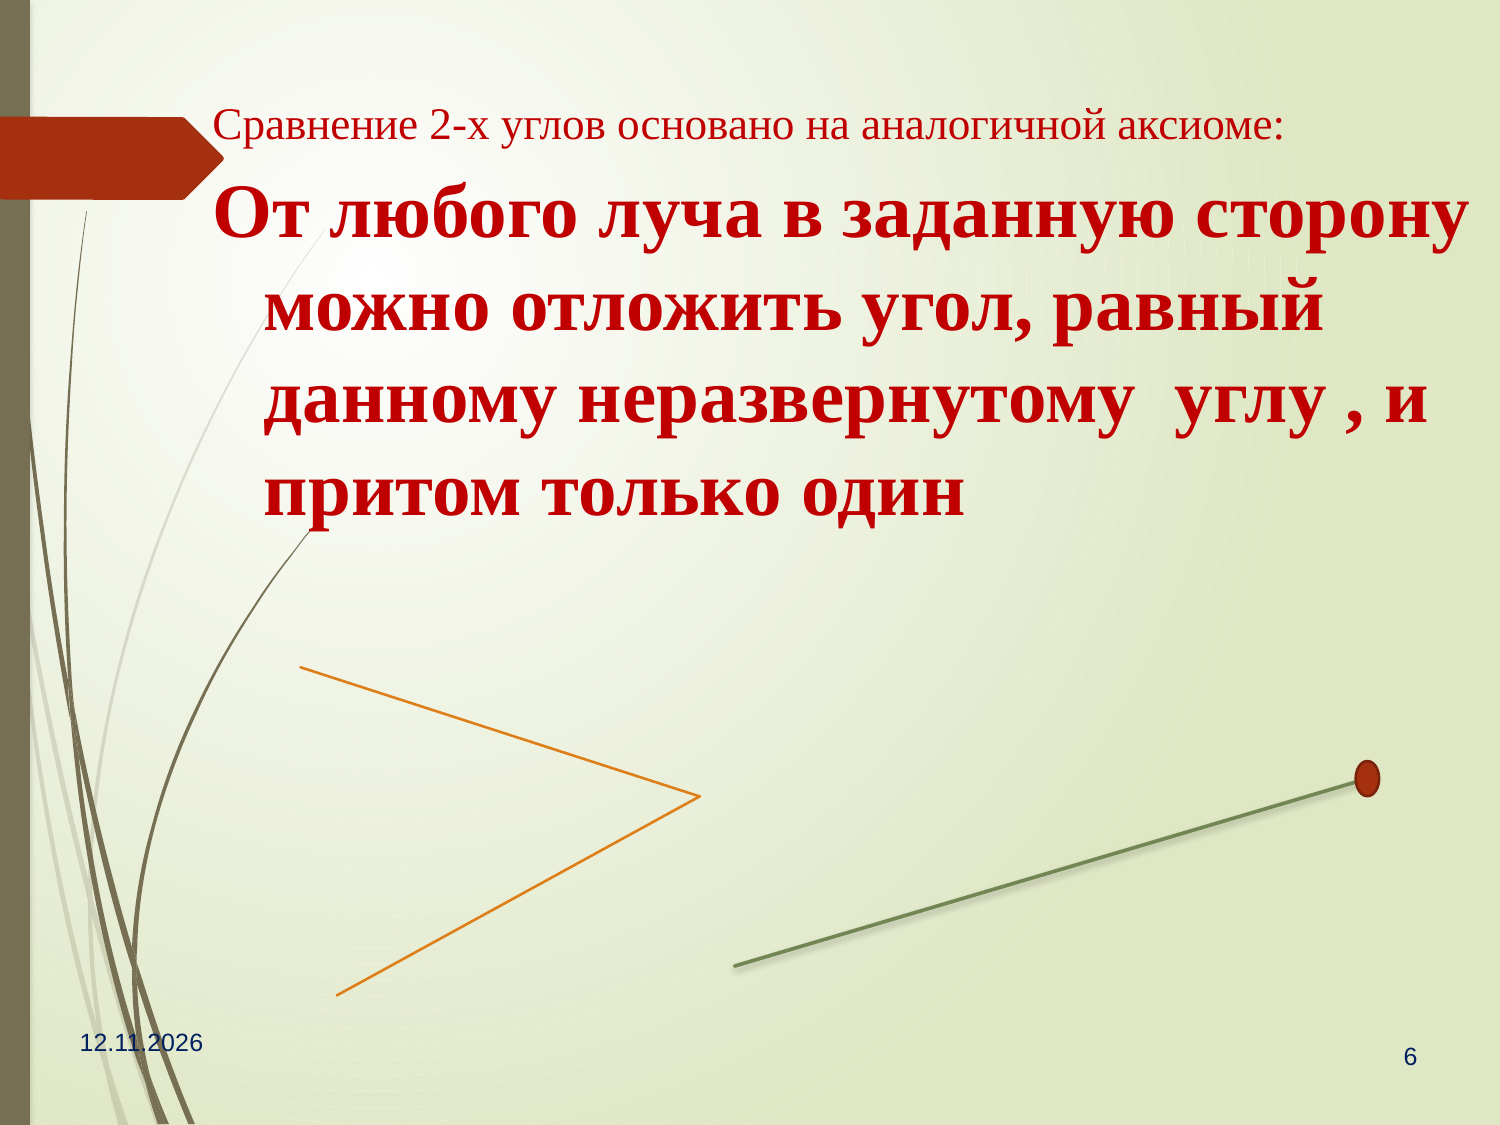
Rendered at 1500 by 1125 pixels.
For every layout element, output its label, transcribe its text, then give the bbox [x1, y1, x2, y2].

list Сравнение 2-х углов основано на аналогичной аксиоме: От любого луча в заданную сторону можно отложить угол, равный данному неразвернутому углу , и притом только один [197, 86, 1500, 609]
text_box 6 [1312, 1024, 1433, 1085]
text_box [734, 778, 1368, 967]
text_box [1354, 759, 1381, 797]
text_box 19.01.2023 [64, 1011, 266, 1072]
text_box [300, 667, 700, 797]
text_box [336, 795, 701, 996]
